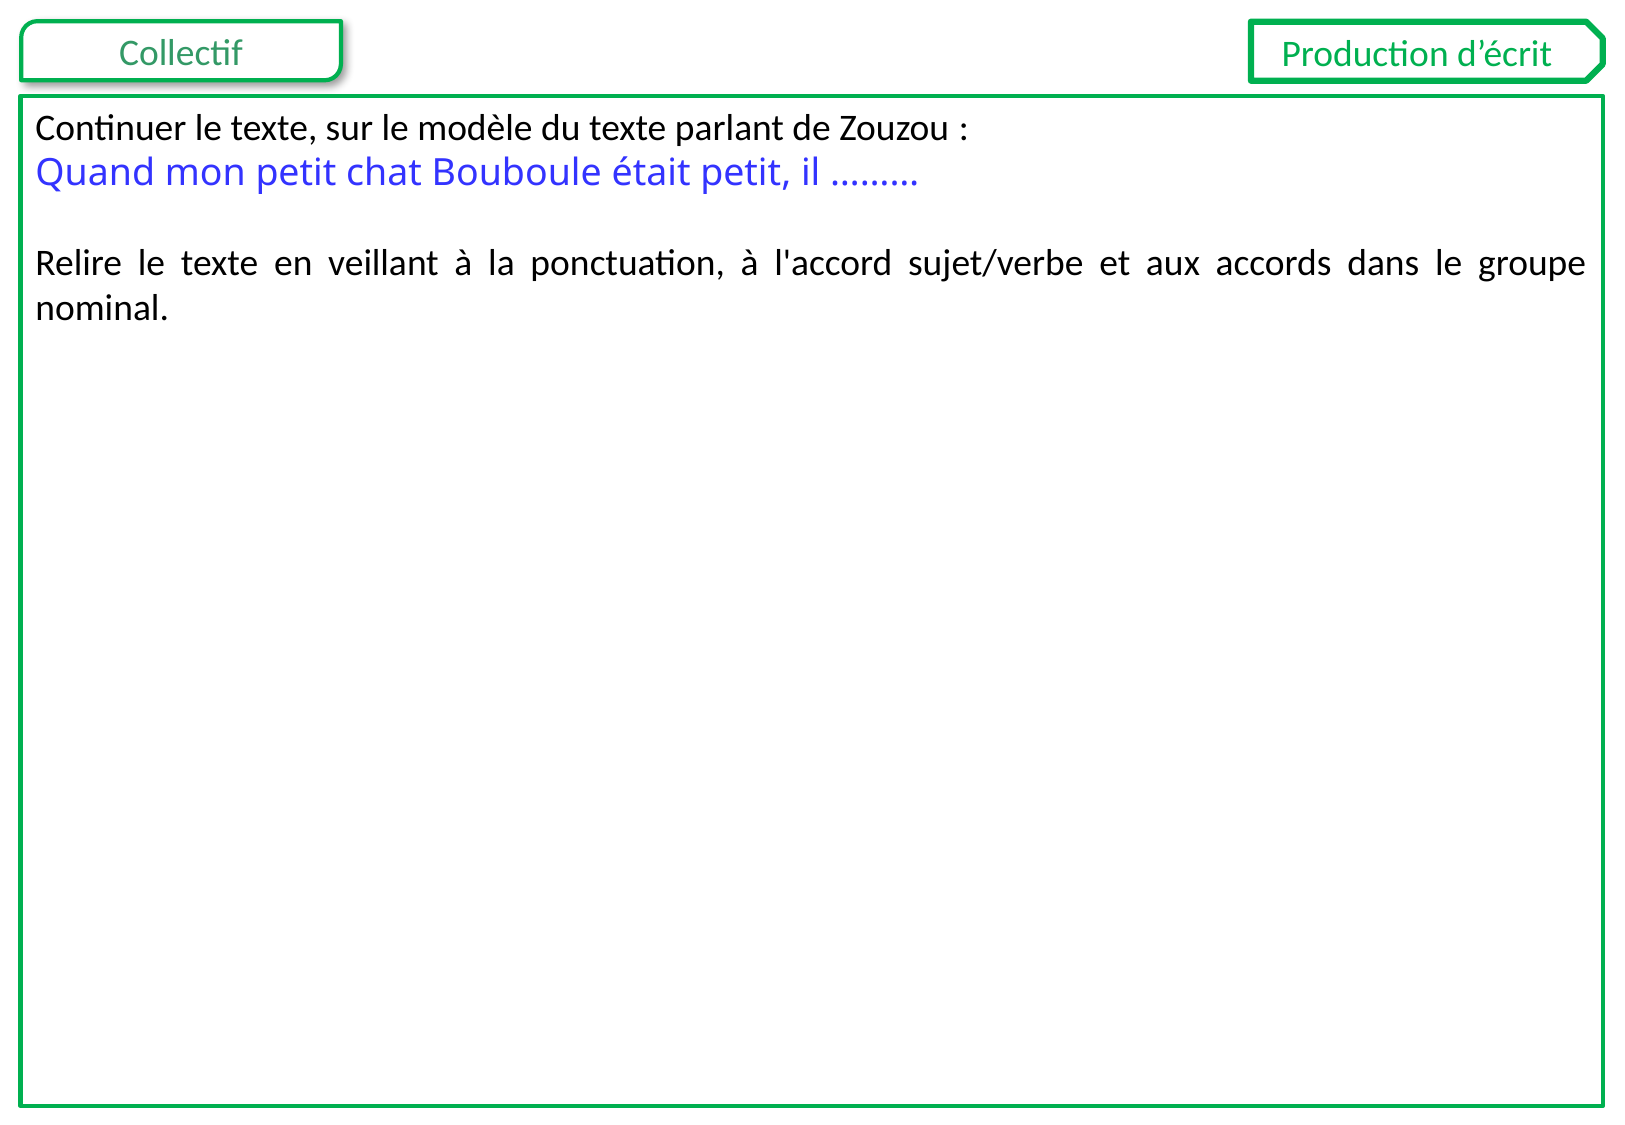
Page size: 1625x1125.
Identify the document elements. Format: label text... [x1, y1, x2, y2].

list Continuer le texte, sur le modèle du texte parlant de Zouzou : Quand mon petit chat Bouboule était petit, il ……… Relire le texte en veillant à la ponctuation, à l'accord sujet/verbe et aux accords dans le groupe nominal. [18, 94, 1605, 1108]
list Production d’écrit [1250, 21, 1584, 81]
